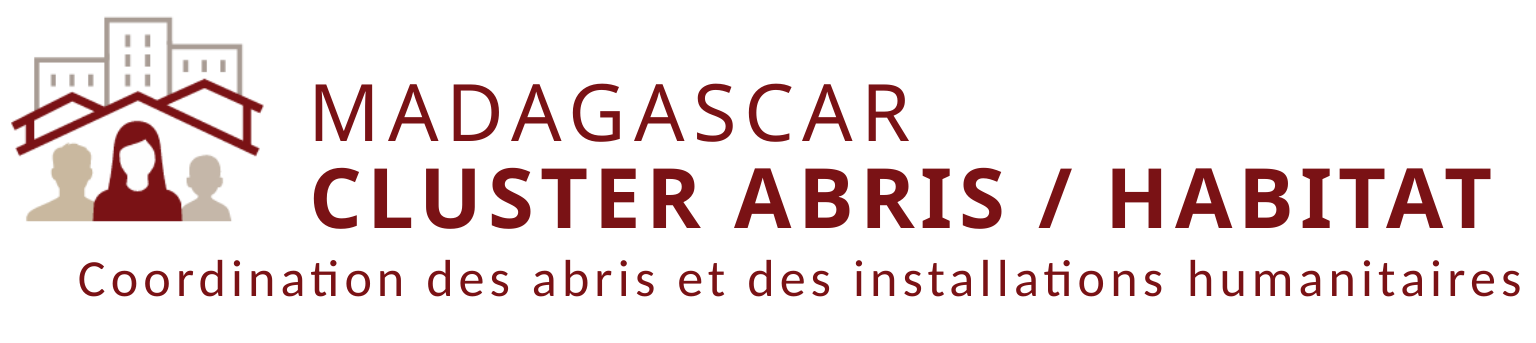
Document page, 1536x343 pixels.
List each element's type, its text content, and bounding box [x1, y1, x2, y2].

text_box Coordination des abris et des installations humanitaires [63, 236, 1536, 315]
picture [2, 0, 270, 232]
text_box MADAGASCAR [293, 54, 1164, 165]
text_box CLUSTER ABRIS / HABITAT [294, 138, 1536, 236]
